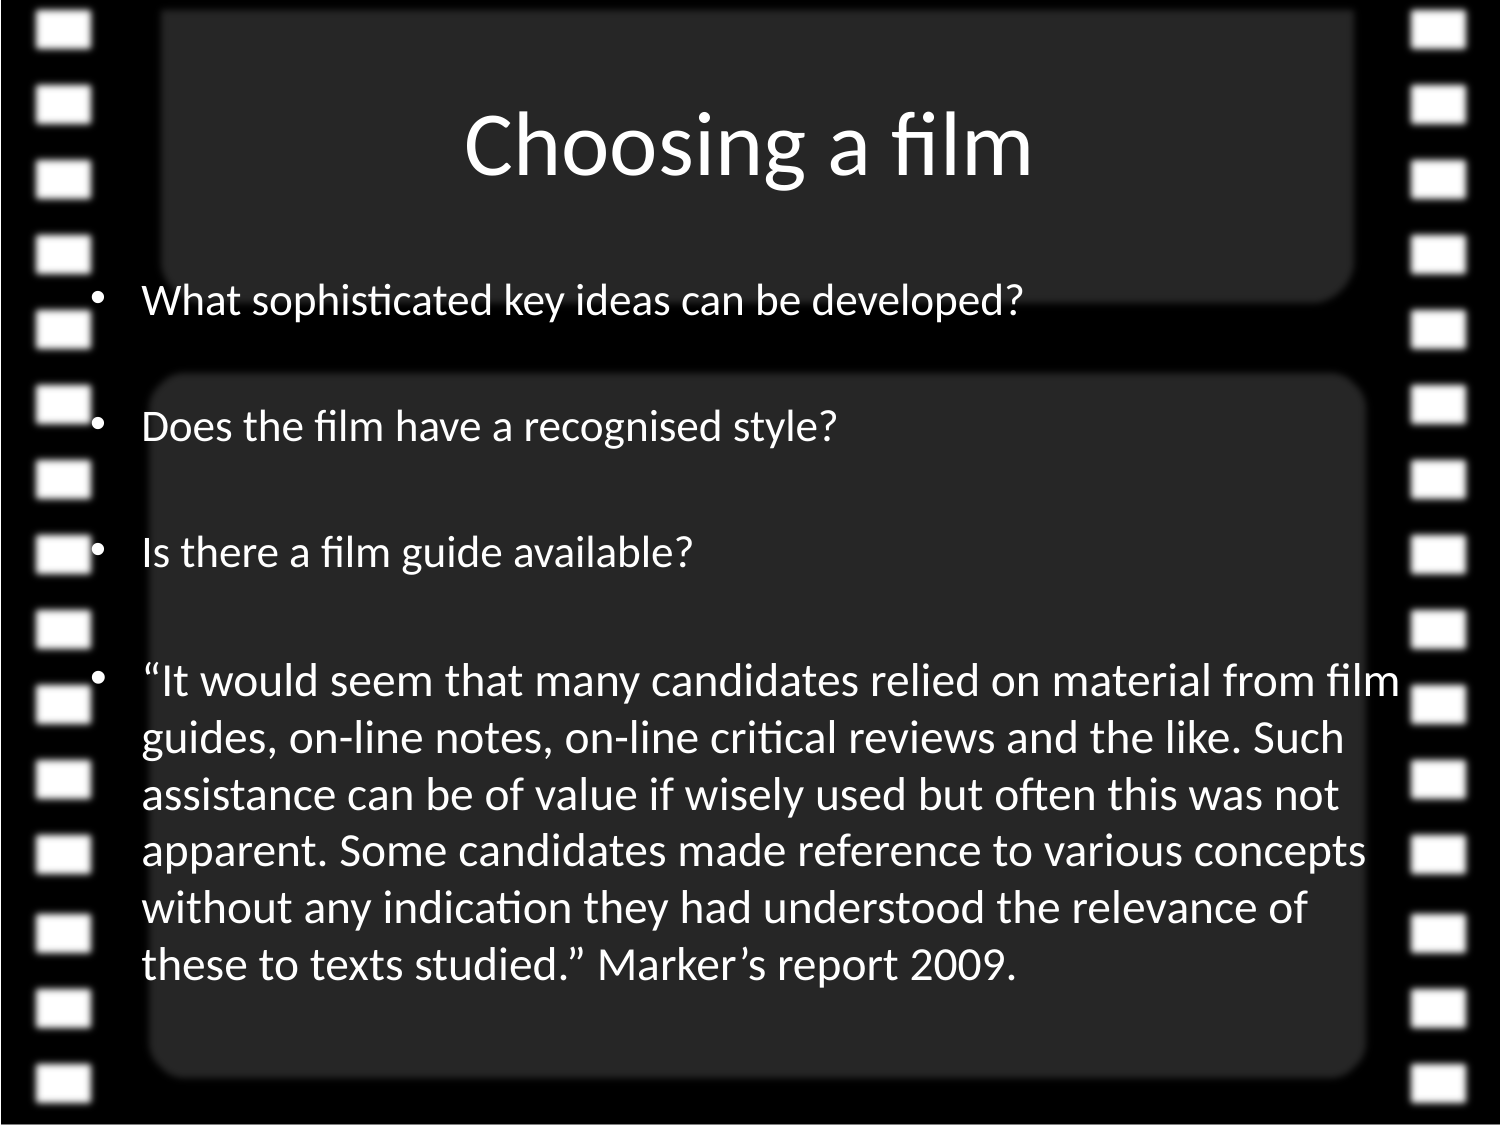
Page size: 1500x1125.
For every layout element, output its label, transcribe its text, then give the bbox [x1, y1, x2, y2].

picture [0, 0, 1500, 1125]
list What sophisticated key ideas can be developed? Does the film have a recognised style? Is there a film guide available? “It would seem that many candidates relied on material from film guides, on-line notes, on-line critical reviews and the like. Such assistance can be of value if wisely used but often this was not apparent. Some candidates made reference to various concepts without any indication they had understood the relevance of these to texts studied.” Marker’s report 2009. [75, 262, 1425, 1005]
title Choosing a film [75, 45, 1425, 233]
